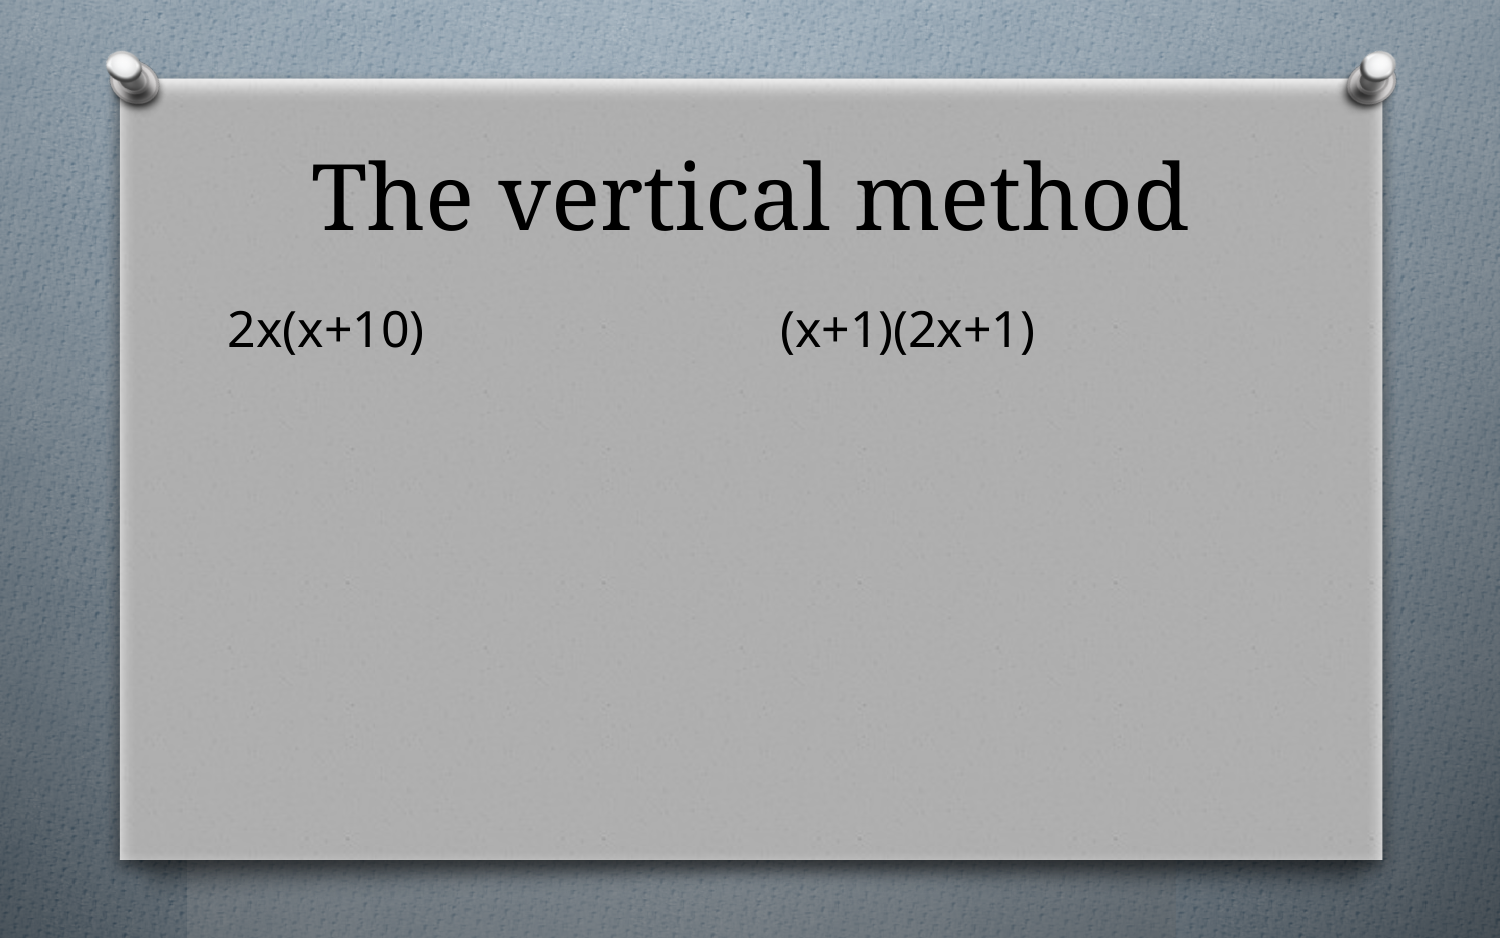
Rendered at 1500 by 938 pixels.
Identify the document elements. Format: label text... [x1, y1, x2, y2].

picture [1321, 27, 1435, 132]
list (x+1)(2x+1) [765, 289, 1290, 783]
picture [78, 22, 194, 130]
title The vertical method [179, 111, 1323, 277]
list 2x(x+10) [213, 290, 738, 783]
